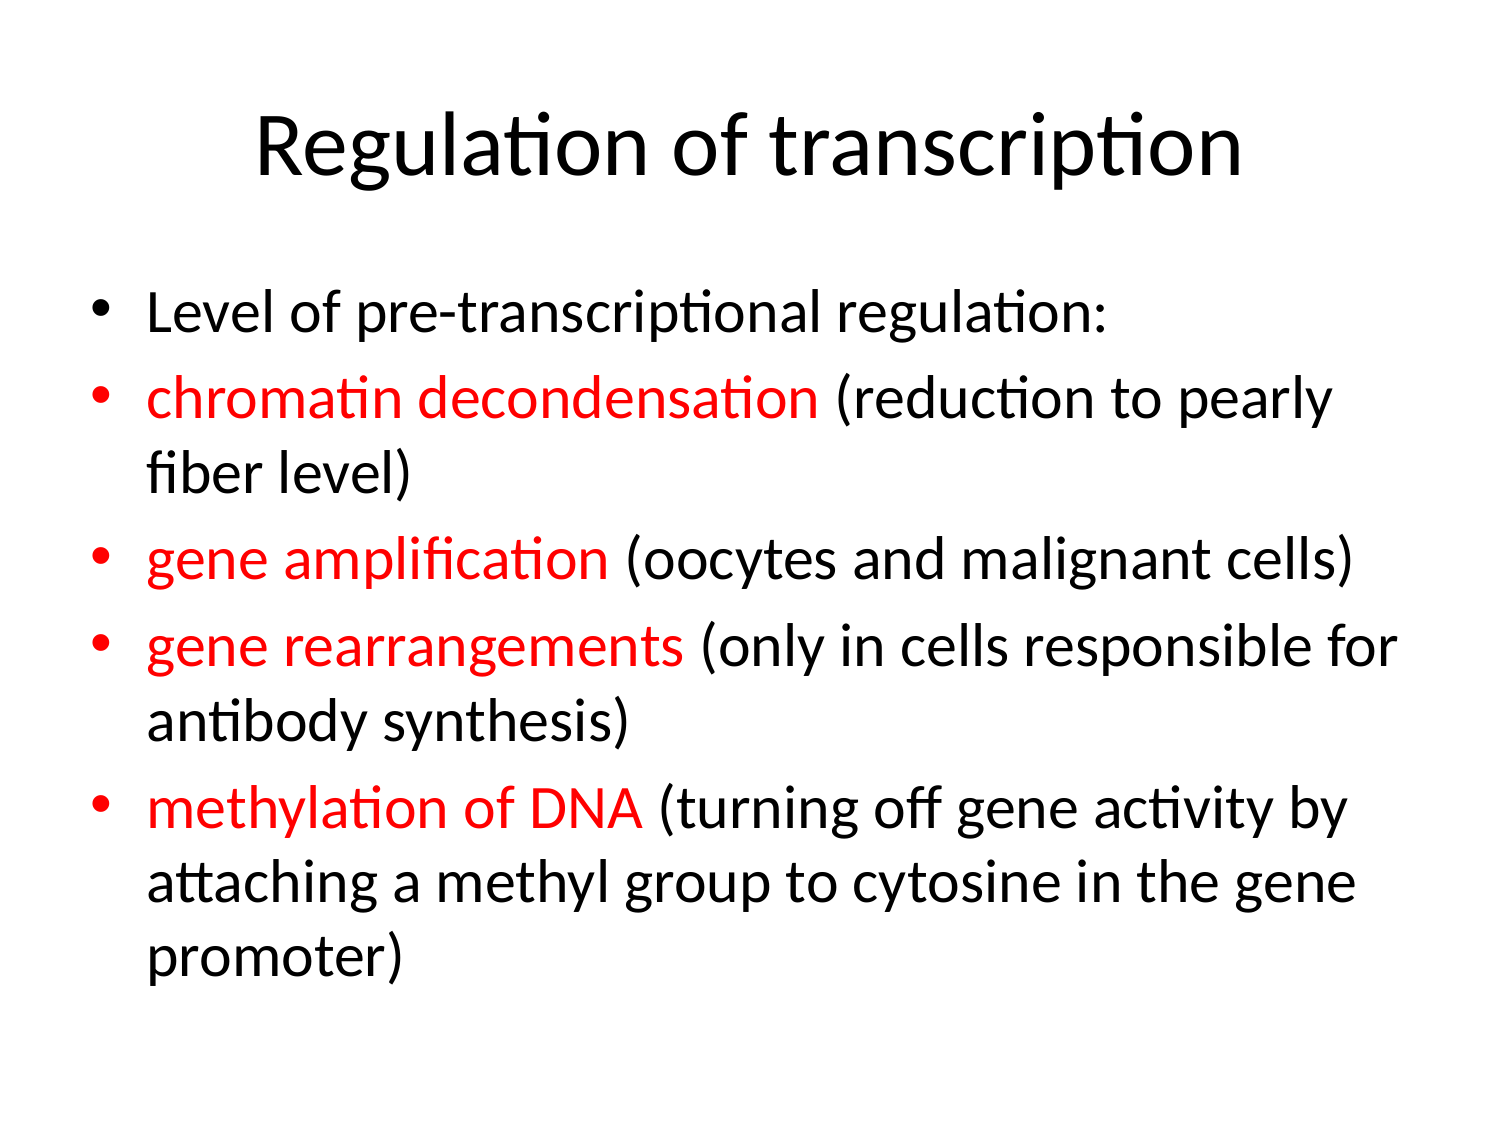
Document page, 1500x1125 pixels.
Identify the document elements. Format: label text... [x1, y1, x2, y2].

list Level of pre-transcriptional regulation: chromatin decondensation (reduction to pearly fiber level) gene amplification (oocytes and malignant cells) gene rearrangements (only in cells responsible for antibody synthesis) methylation of DNA (turning off gene activity by attaching a methyl group to cytosine in the gene promoter) [75, 262, 1425, 1005]
title Regulation of transcription [75, 45, 1425, 233]
